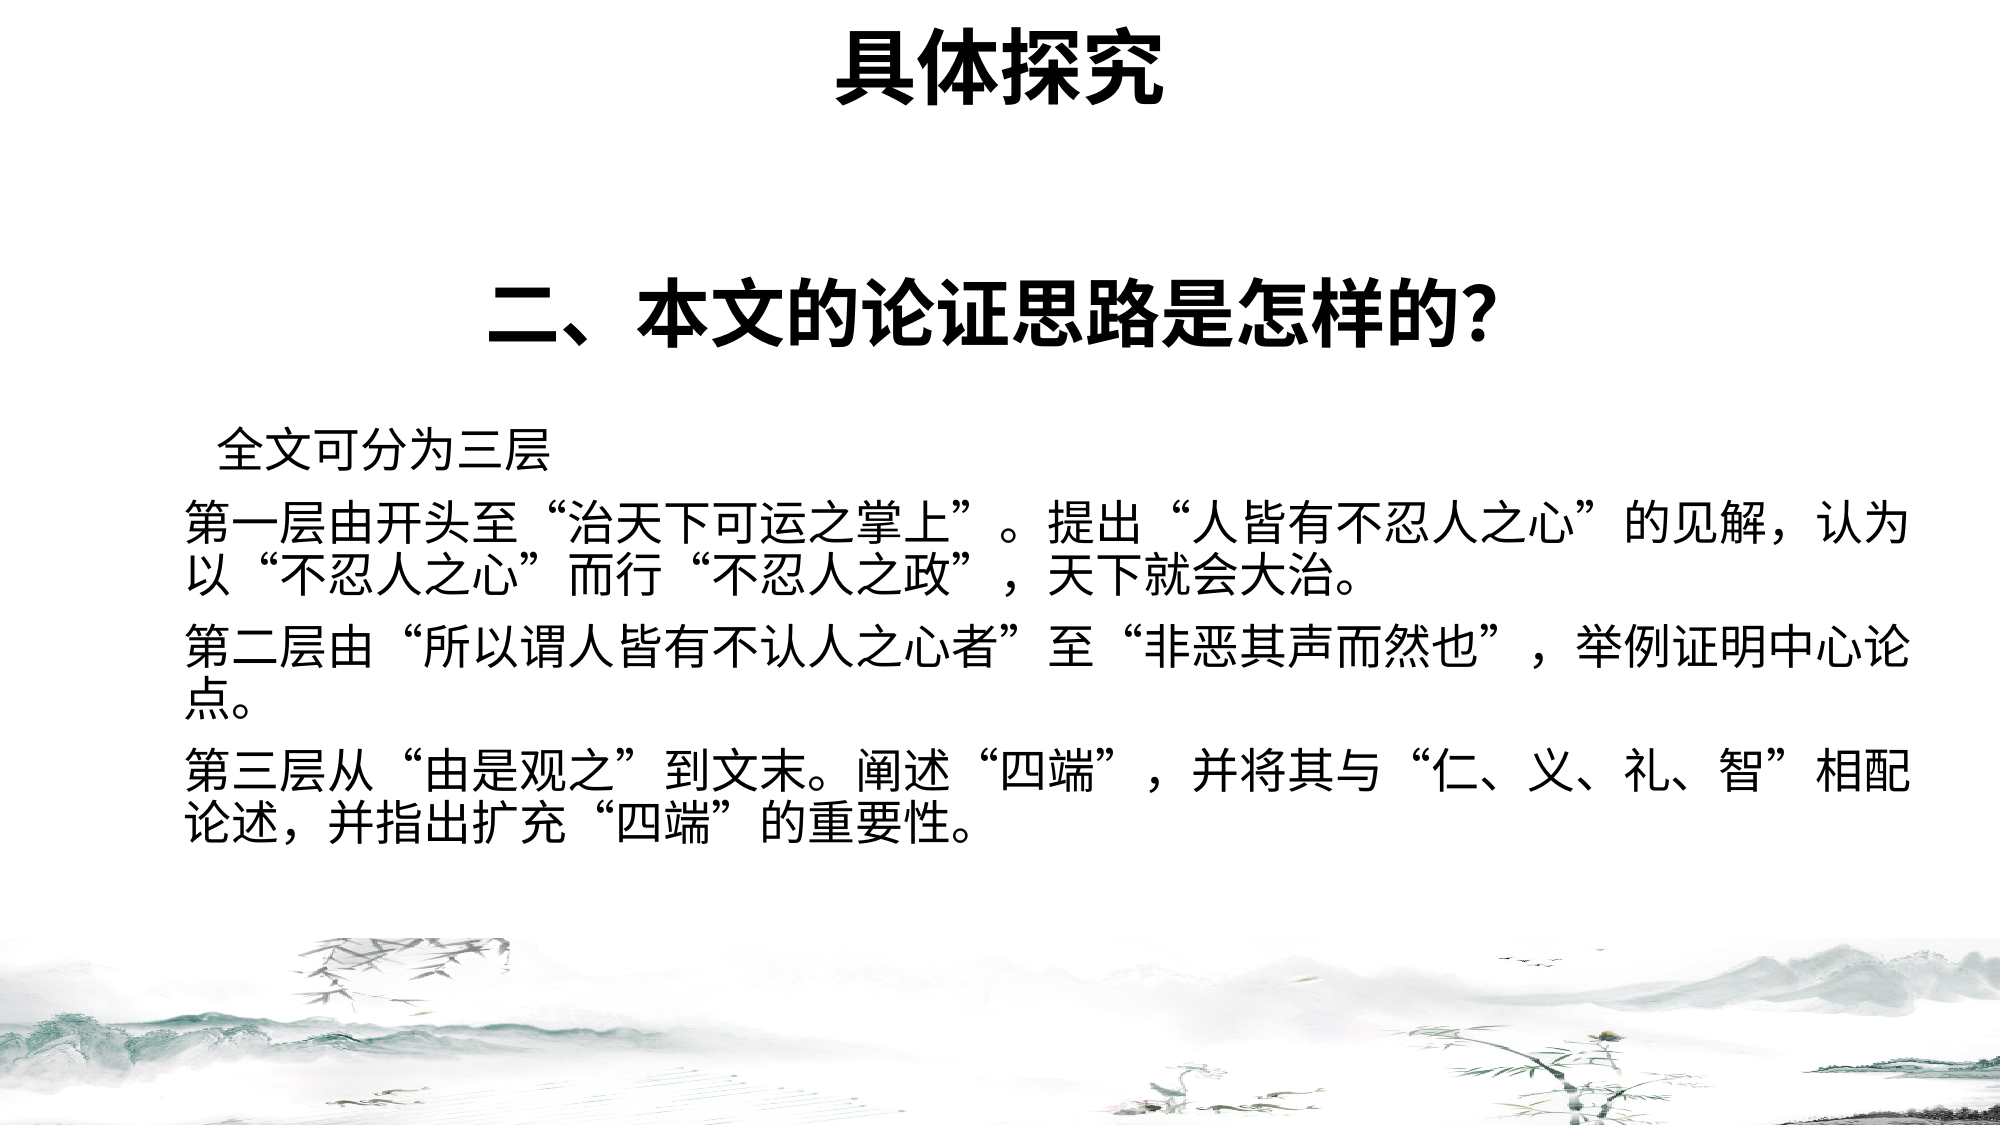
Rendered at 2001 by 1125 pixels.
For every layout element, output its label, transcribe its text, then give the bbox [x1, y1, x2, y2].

text_box 二、本文的论证思路是怎样的？ [148, 259, 1874, 376]
text_box 全文可分为三层 第一层由开头至“治天下可运之掌上”。提出“人皆有不忍人之心”的见解，认为以“不忍人之心”而行“不忍人之政”，天下就会大治。 第二层由“所以谓人皆有不认人之心者”至“非恶其声而然也”，举例证明中心论点。 第三层从“由是观之”到文末。阐述“四端”，并将其与“仁、义、礼、智”相配论述，并指出扩充“四端”的重要性。 [168, 419, 1961, 898]
picture [0, 938, 2000, 1125]
text_box 具体探究 [535, 8, 1464, 124]
